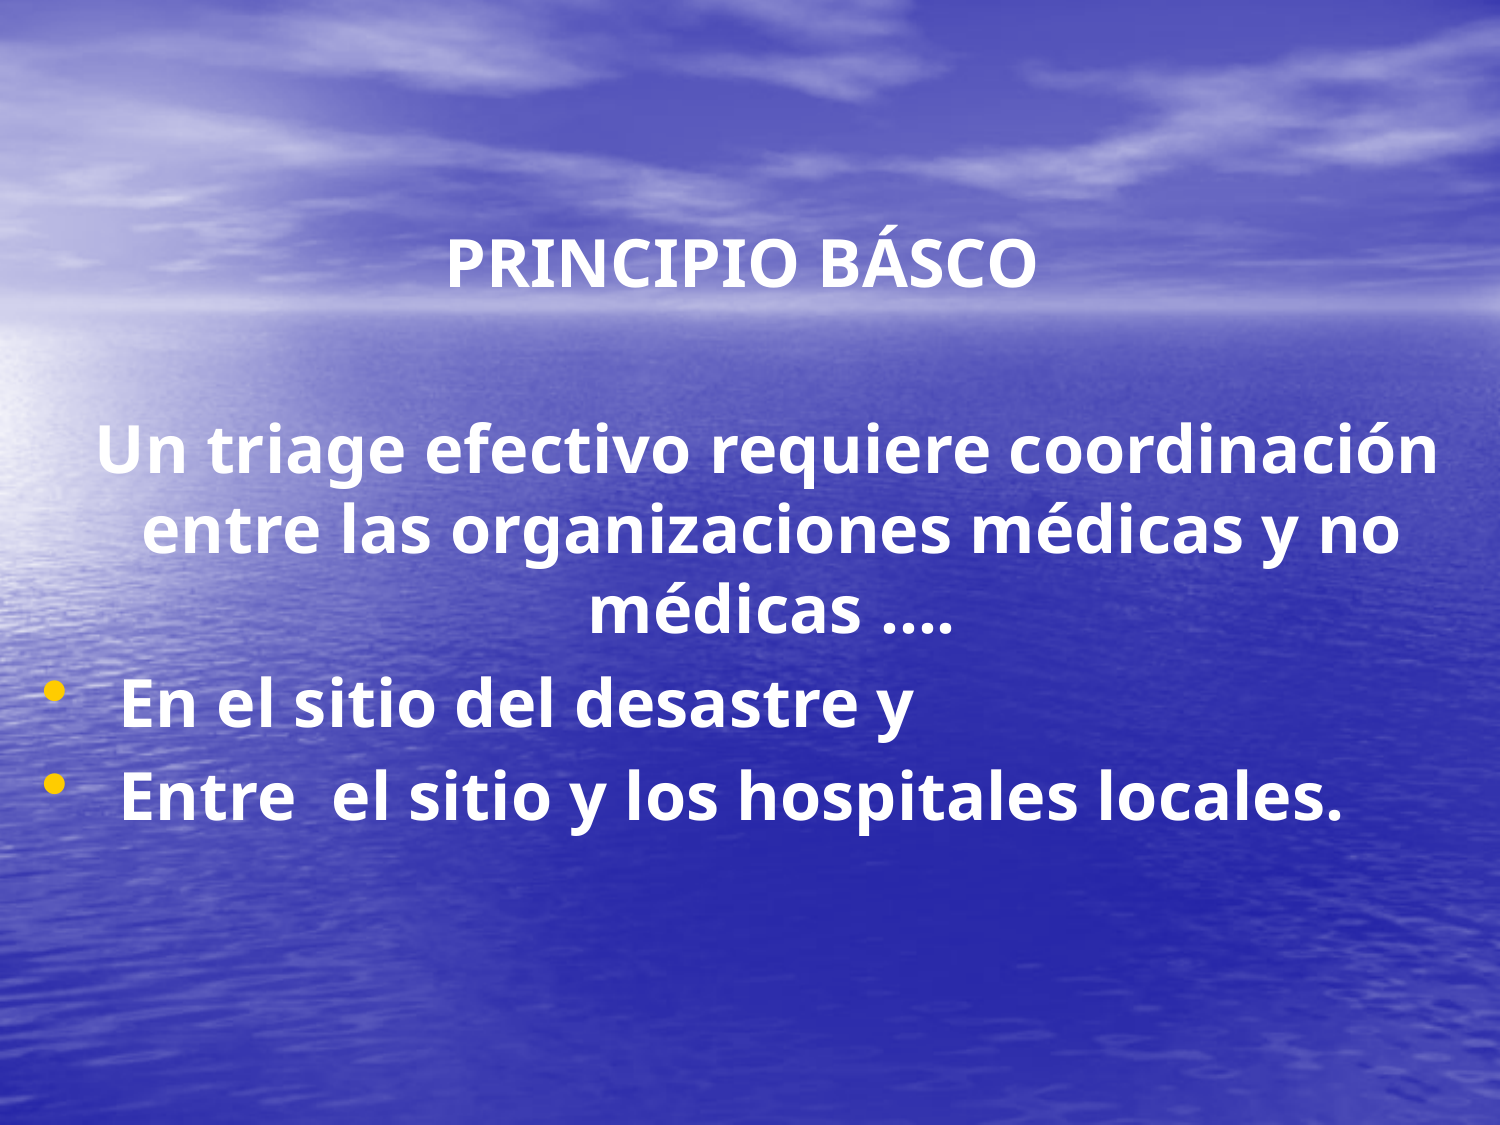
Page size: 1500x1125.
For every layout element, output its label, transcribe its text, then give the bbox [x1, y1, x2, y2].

list PRINCIPIO BÁSCO Un triage efectivo requiere coordinación entre las organizaciones médicas y no médicas …. En el sitio del desastre y Entre el sitio y los hospitales locales. [24, 212, 1460, 888]
